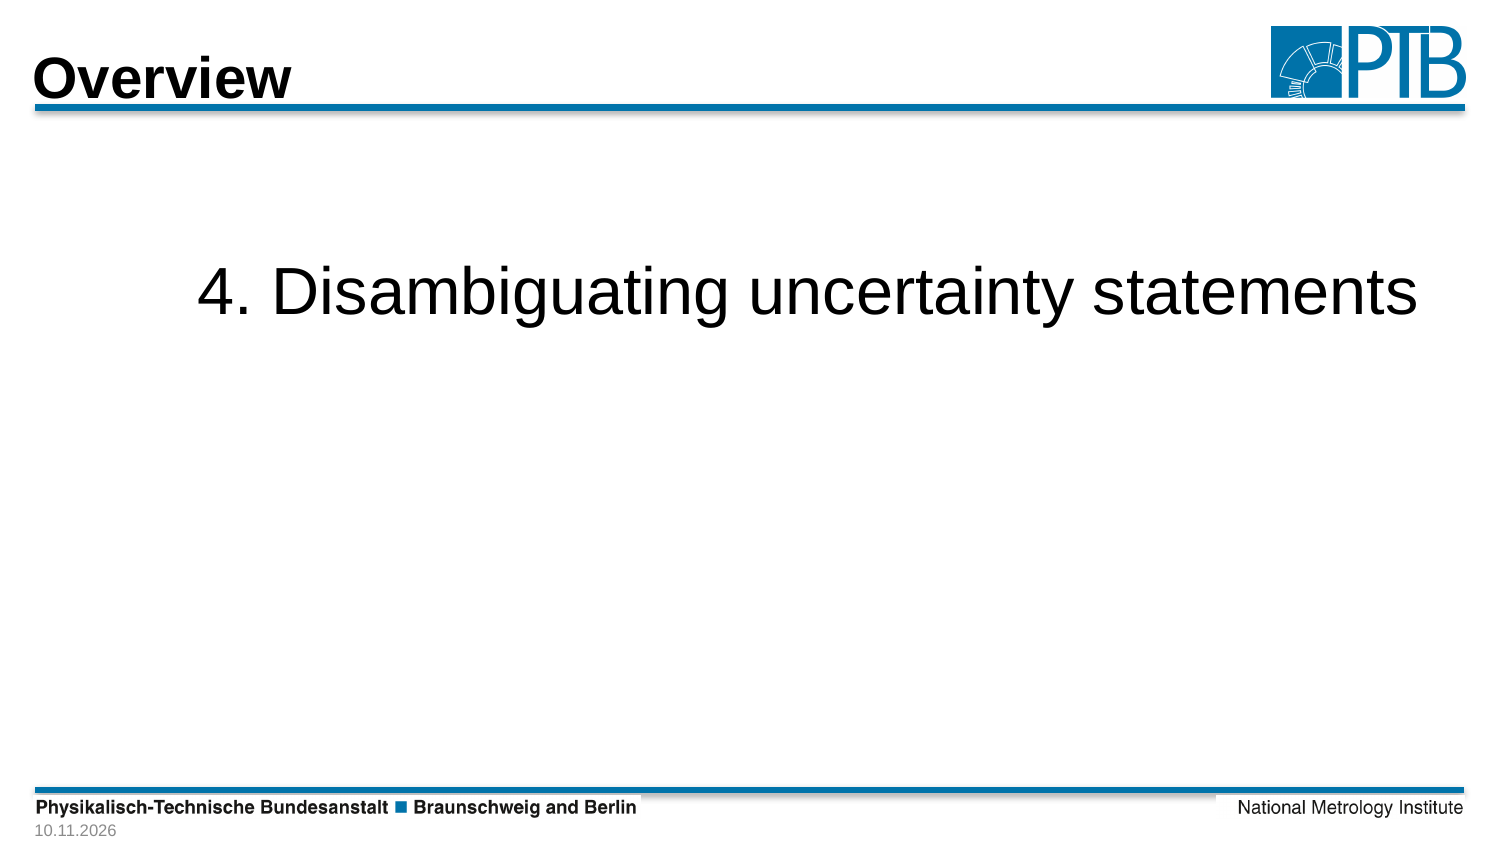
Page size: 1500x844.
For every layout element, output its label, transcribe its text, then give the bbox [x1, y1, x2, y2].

list 4. Disambiguating uncertainty statements [183, 239, 1471, 422]
picture [1459, 80, 1467, 98]
picture [1459, 26, 1467, 75]
title Overview [17, 26, 1459, 123]
picture [33, 795, 641, 815]
picture [1216, 795, 1465, 819]
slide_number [19, 815, 669, 844]
